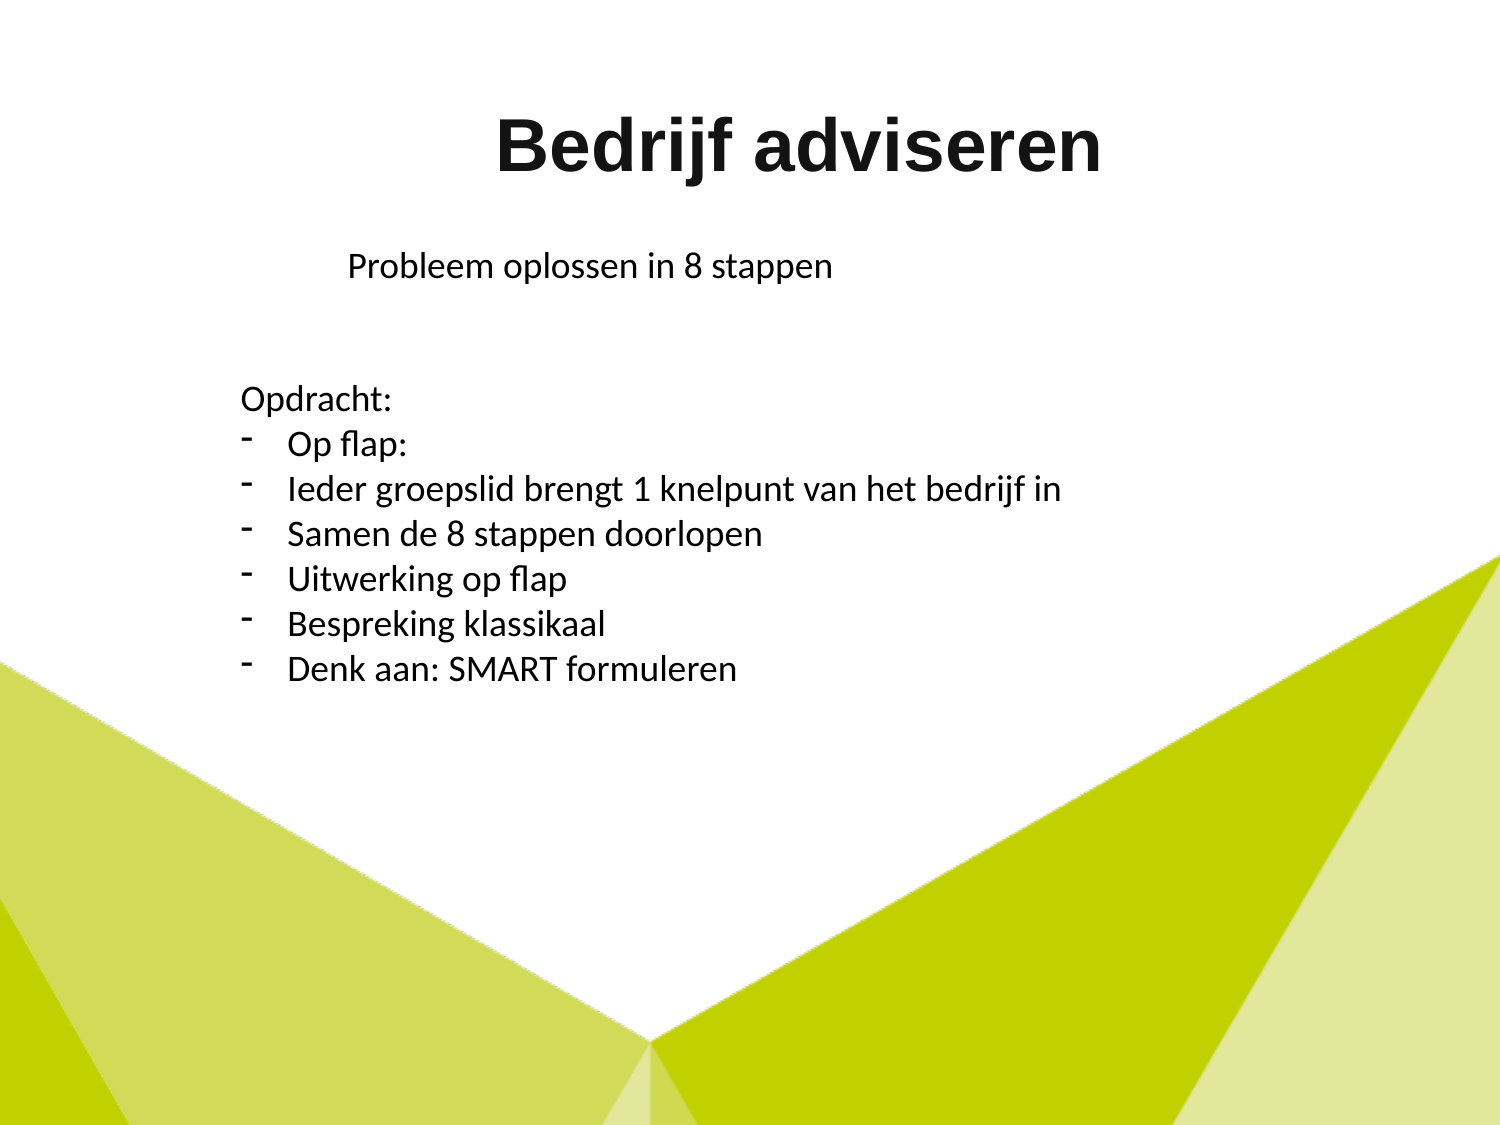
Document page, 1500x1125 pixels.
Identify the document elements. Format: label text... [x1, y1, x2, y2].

text_box Opdracht: Op flap: Ieder groepslid brengt 1 knelpunt van het bedrijf in Samen de 8 stappen doorlopen Uitwerking op flap Bespreking klassikaal Denk aan: SMART formuleren [225, 366, 1232, 479]
picture [0, 481, 1500, 1125]
text_box Bedrijf adviseren [57, 89, 1500, 195]
text_box Probleem oplossen in 8 stappen [332, 234, 1125, 294]
